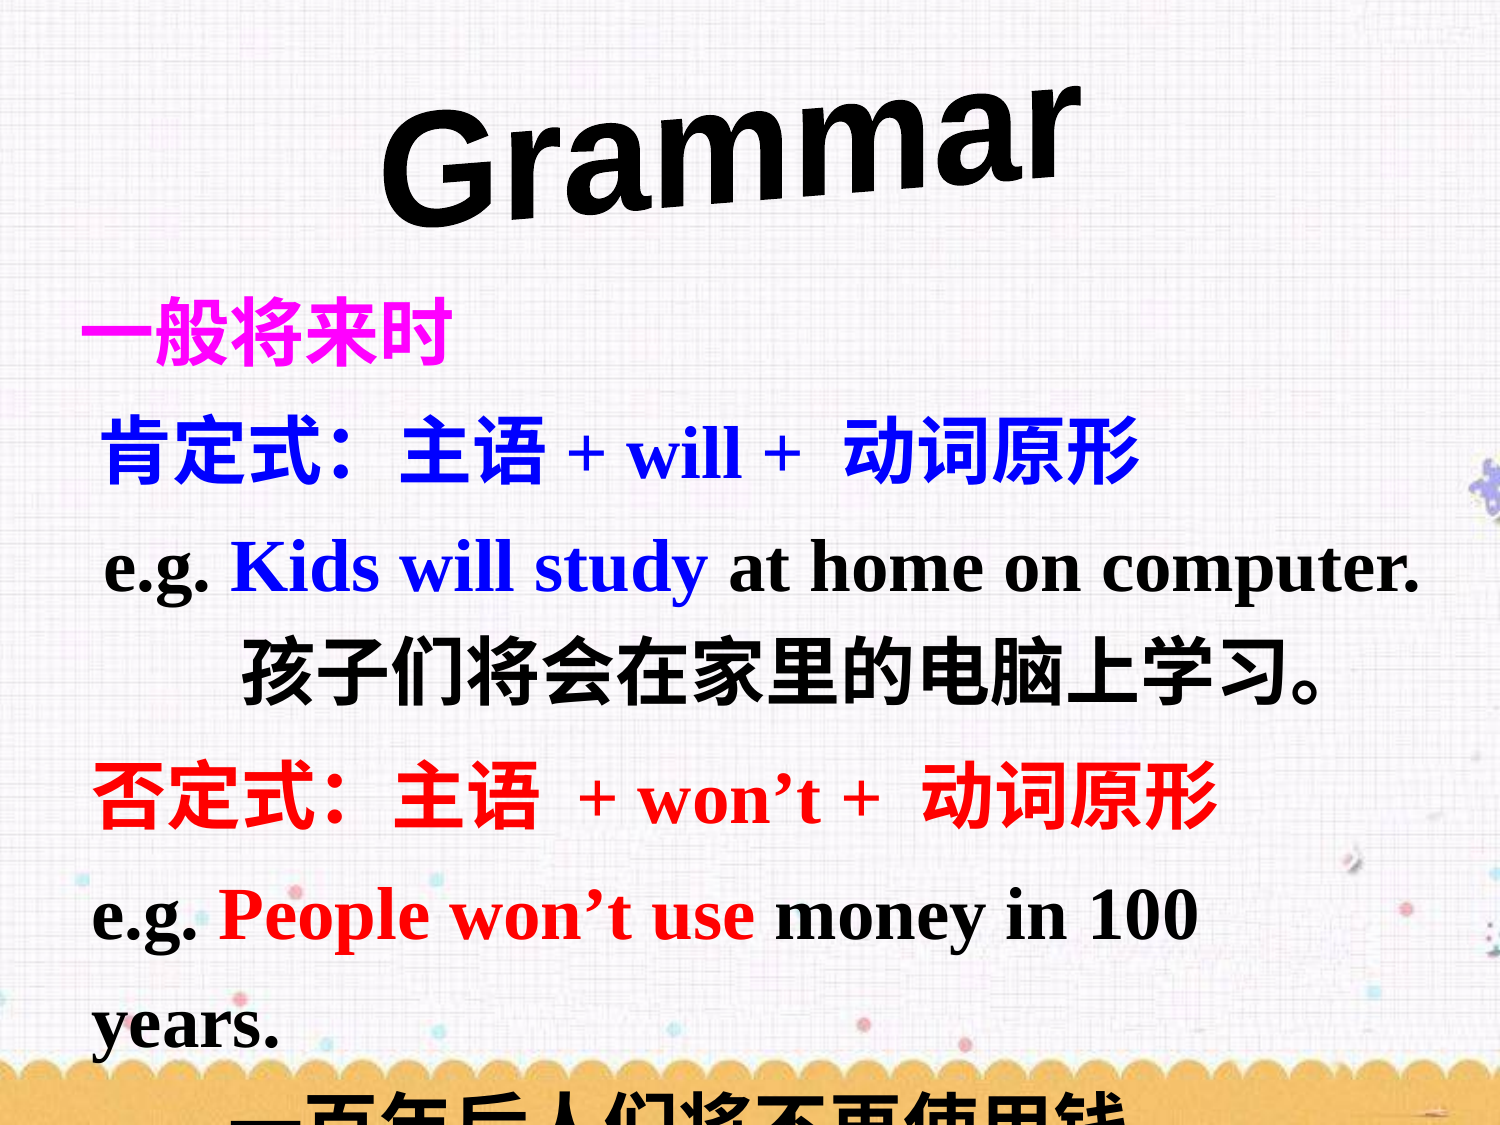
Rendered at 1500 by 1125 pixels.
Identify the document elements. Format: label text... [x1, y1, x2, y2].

text_box 肯定式：主语+ will + 动词原形 [82, 378, 1211, 501]
text_box e.g. Kids will study at home on computer. 孩子们将会在家里的电脑上学习。 [88, 491, 1483, 723]
text_box e.g. People won’t use money in 100 years. 一百年后人们将不再使用钱。 [76, 838, 1412, 1125]
text_box 否定式：主语 + won’t + 动词原形 [76, 722, 1329, 838]
text_box 一般将来时 [64, 260, 567, 383]
picture [0, 0, 1500, 1125]
